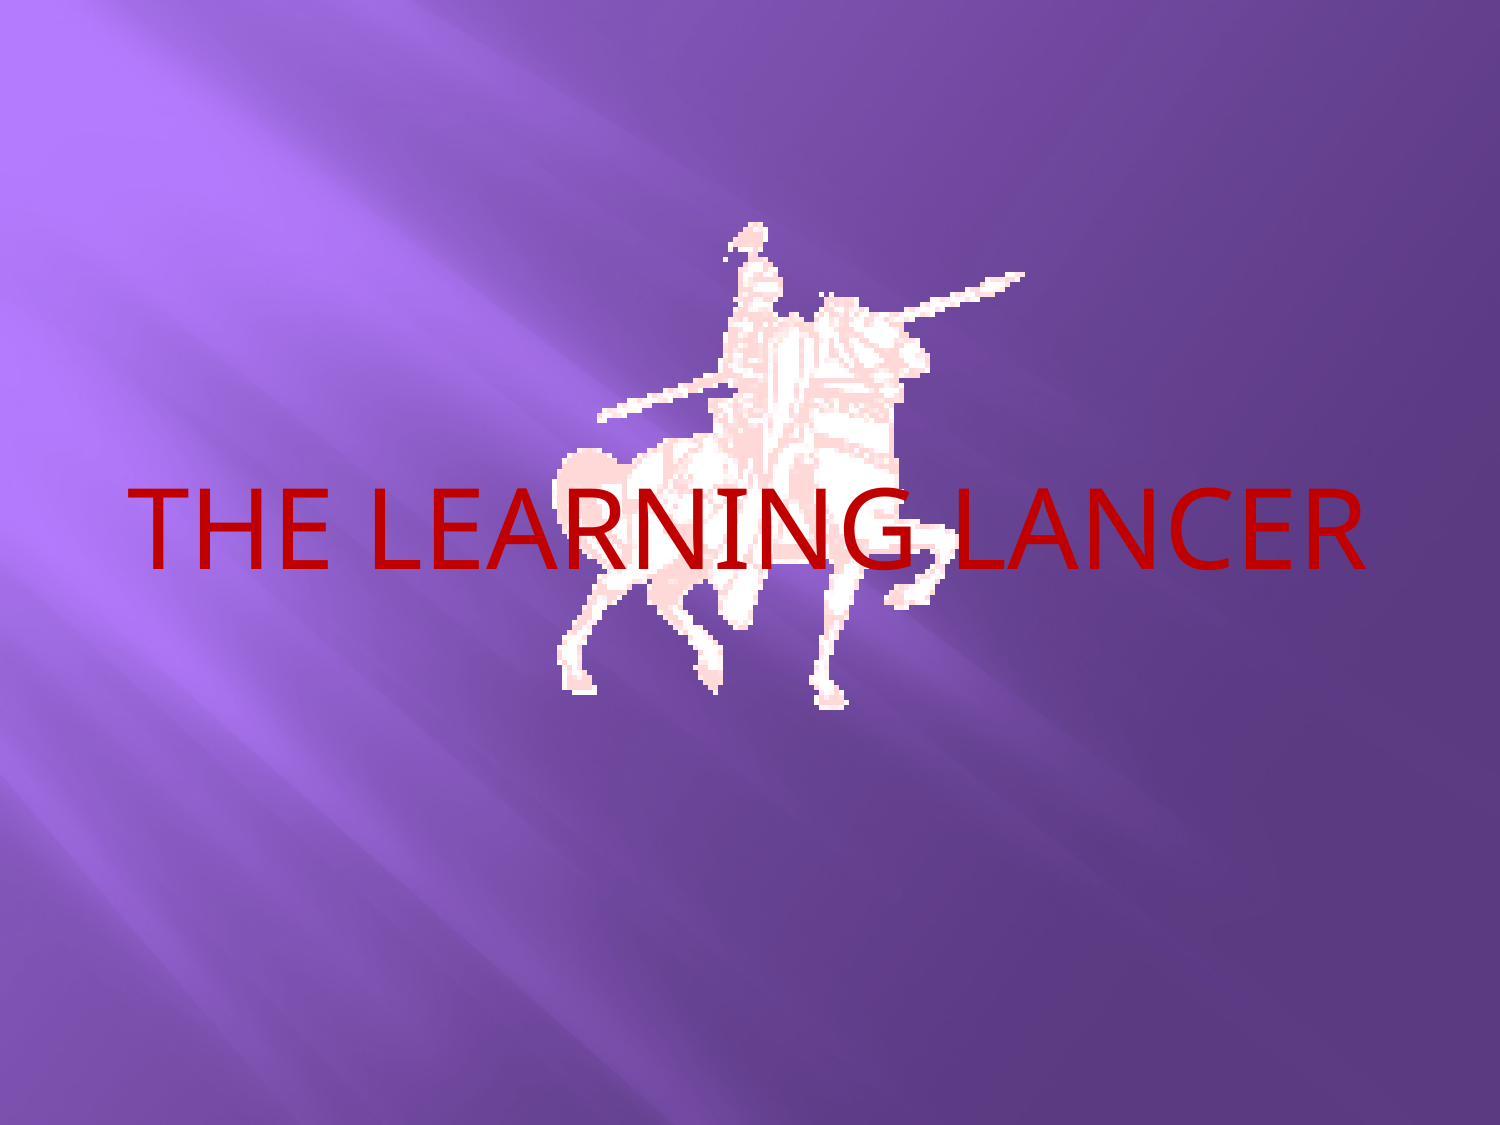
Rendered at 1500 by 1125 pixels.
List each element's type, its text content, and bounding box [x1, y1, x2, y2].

text_box The Learning Lancer [1085, 449, 1425, 600]
text_box The Learning Lancer [112, 449, 537, 600]
picture [537, 212, 1041, 716]
